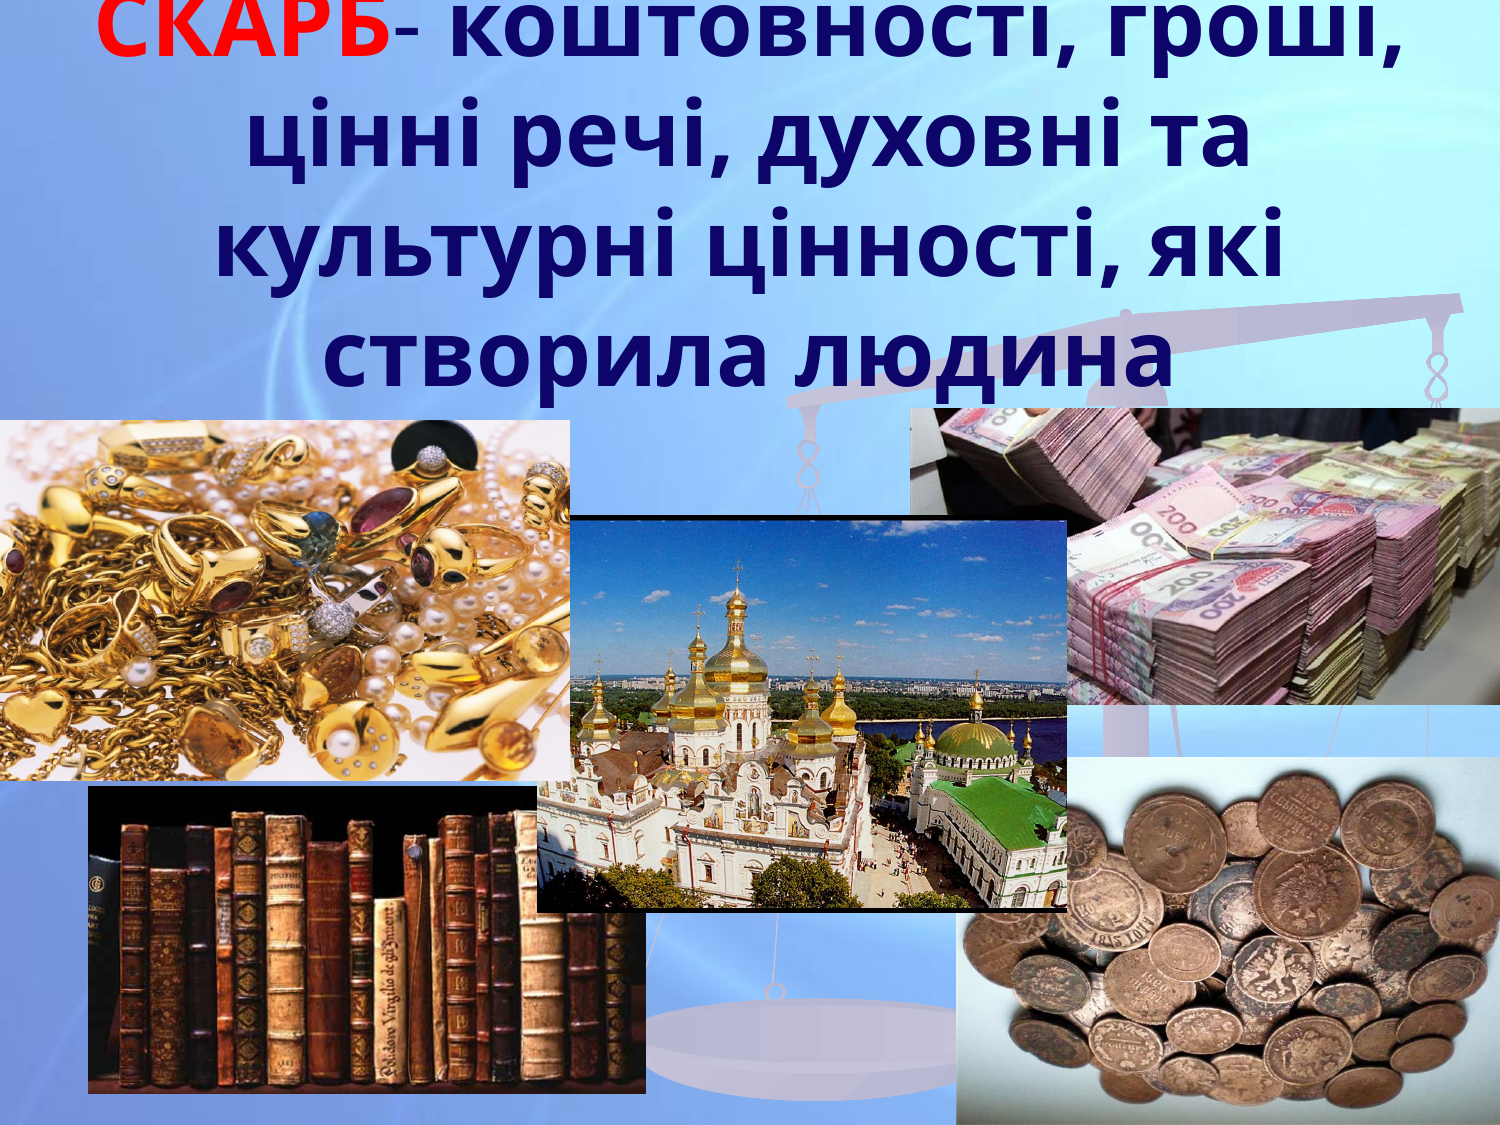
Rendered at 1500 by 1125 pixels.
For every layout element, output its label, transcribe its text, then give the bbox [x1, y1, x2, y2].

title СКАРБ- коштовності, гроші, цінні речі, духовні та культурні цінності, які створила людина [74, 42, 1426, 327]
picture [0, 0, 1500, 1125]
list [88, 790, 646, 1095]
